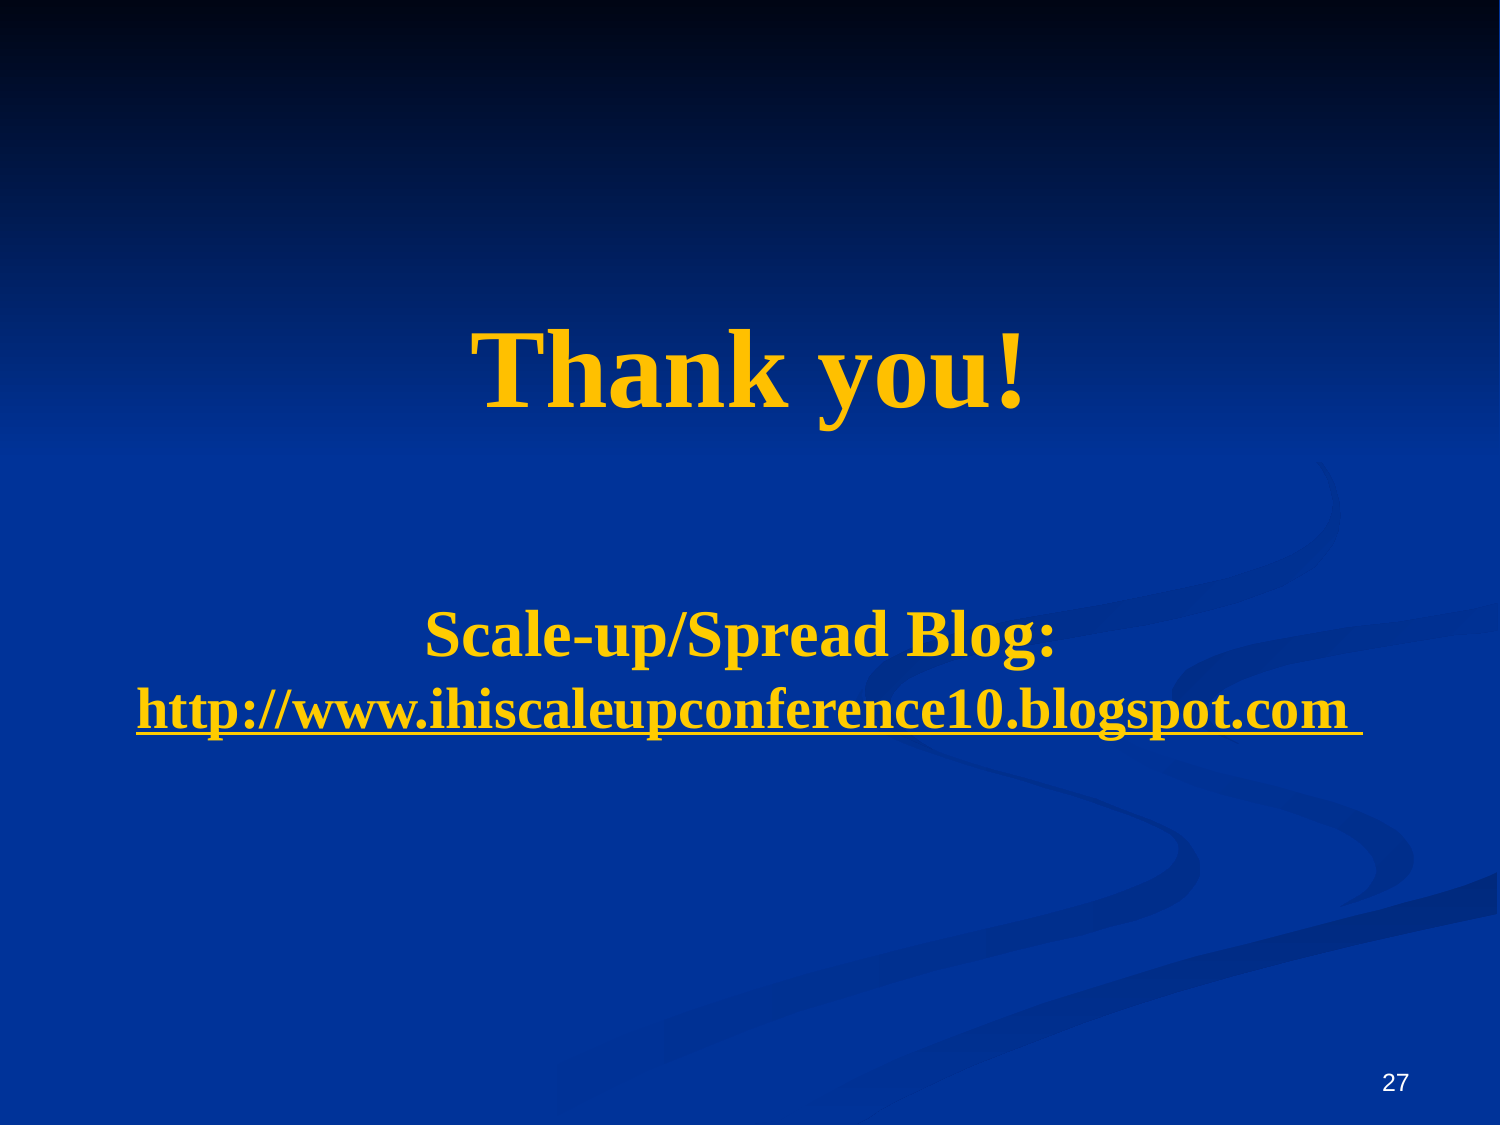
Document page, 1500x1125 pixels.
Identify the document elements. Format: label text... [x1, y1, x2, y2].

slide_number 27 [1074, 1025, 1426, 1105]
title Thank you! Scale-up/Spread Blog: http://www.ihiscaleupconference10.blogspot.com [87, 249, 1413, 951]
